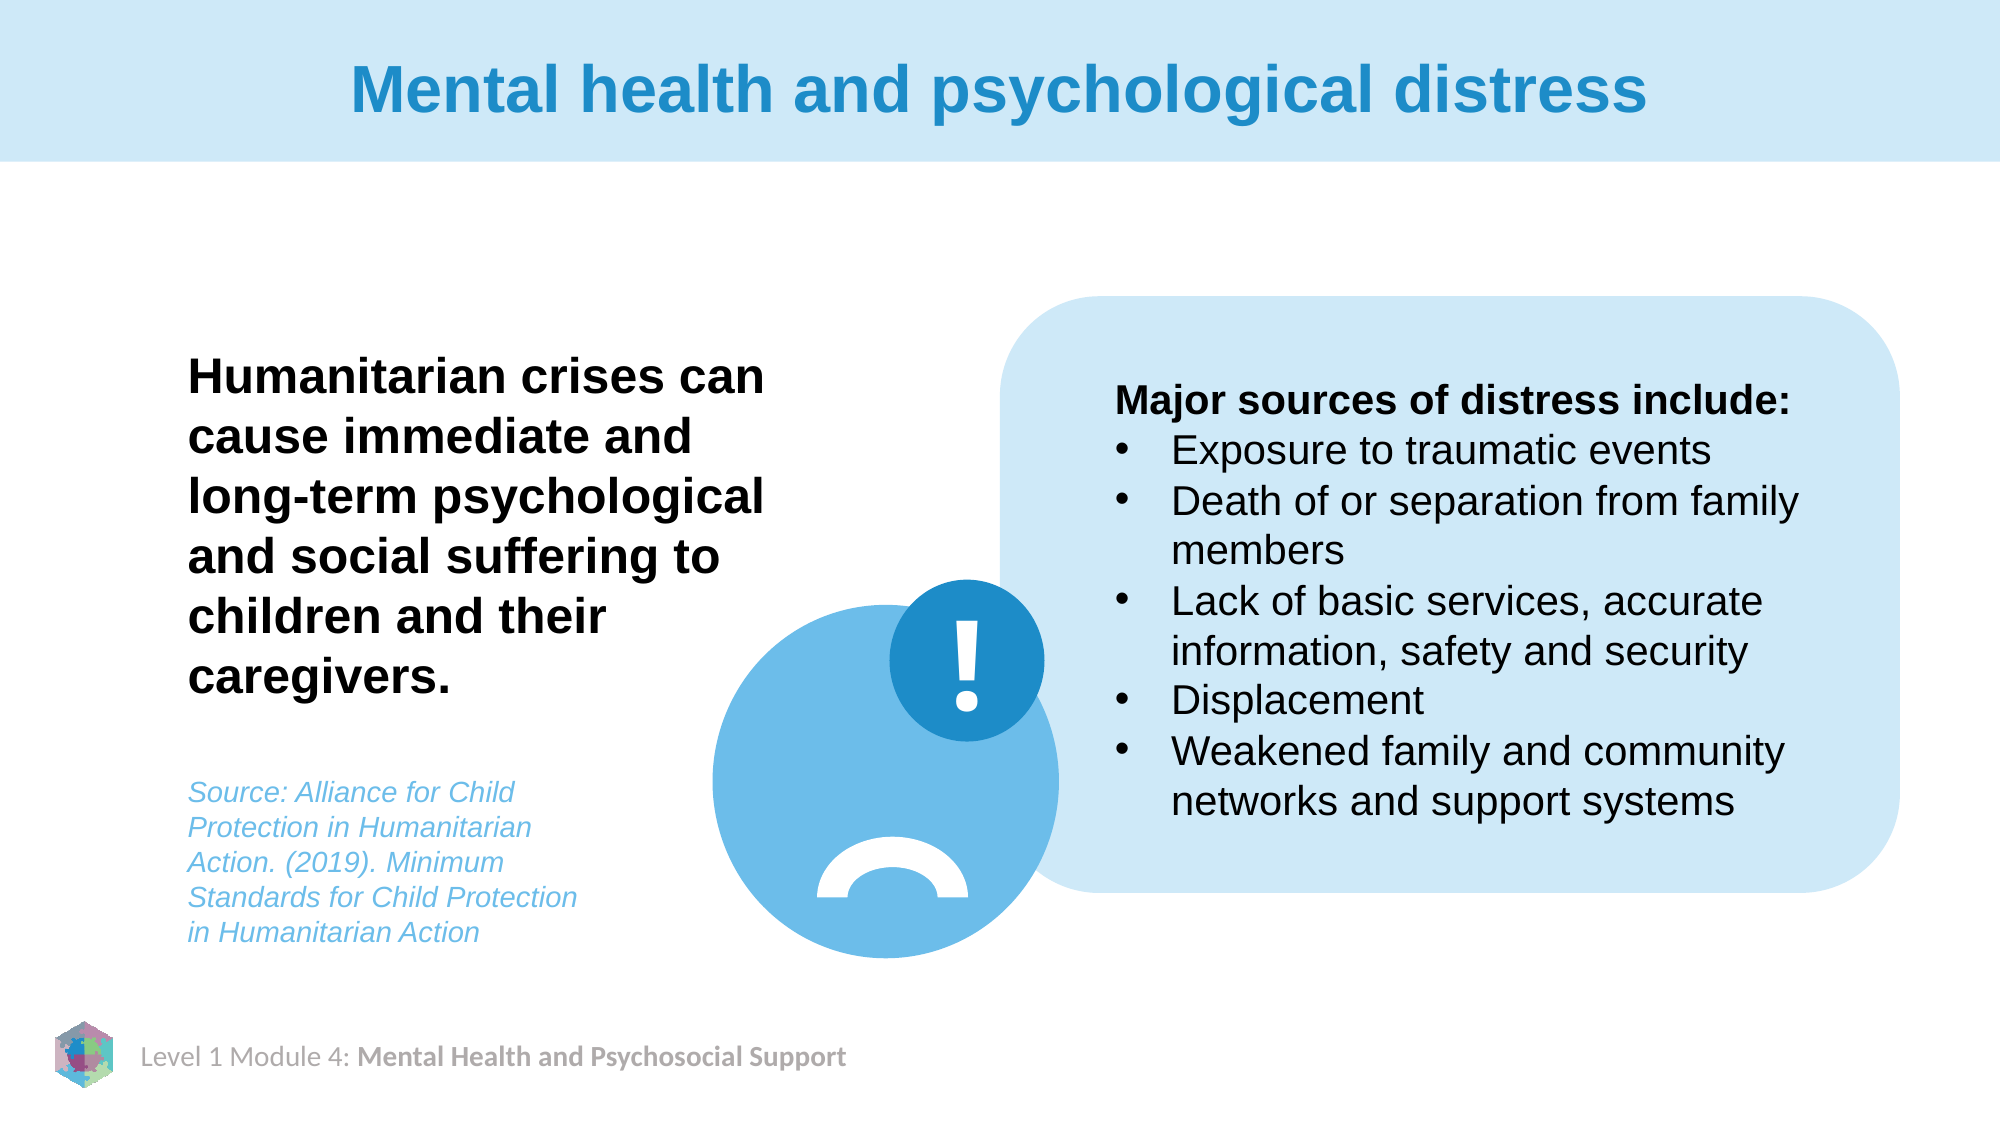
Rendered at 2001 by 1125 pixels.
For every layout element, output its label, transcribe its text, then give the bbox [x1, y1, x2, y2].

text_box Source: Alliance for Child Protection in Humanitarian Action. (2019). Minimum Standards for Child Protection in Humanitarian Action [172, 766, 613, 956]
title Mental health and psychological distress [137, 19, 1863, 163]
text_box [998, 295, 1897, 895]
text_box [712, 579, 1059, 959]
text_box Humanitarian crises can cause immediate and long-term psychological and social suffering to children and their caregivers. [172, 335, 804, 711]
picture [55, 1021, 113, 1088]
text_box Major sources of distress include: Exposure to traumatic events Death of or separation from family members Lack of basic services, accurate information, safety and security Displacement Weakened family and community networks and support systems [1100, 365, 1900, 831]
